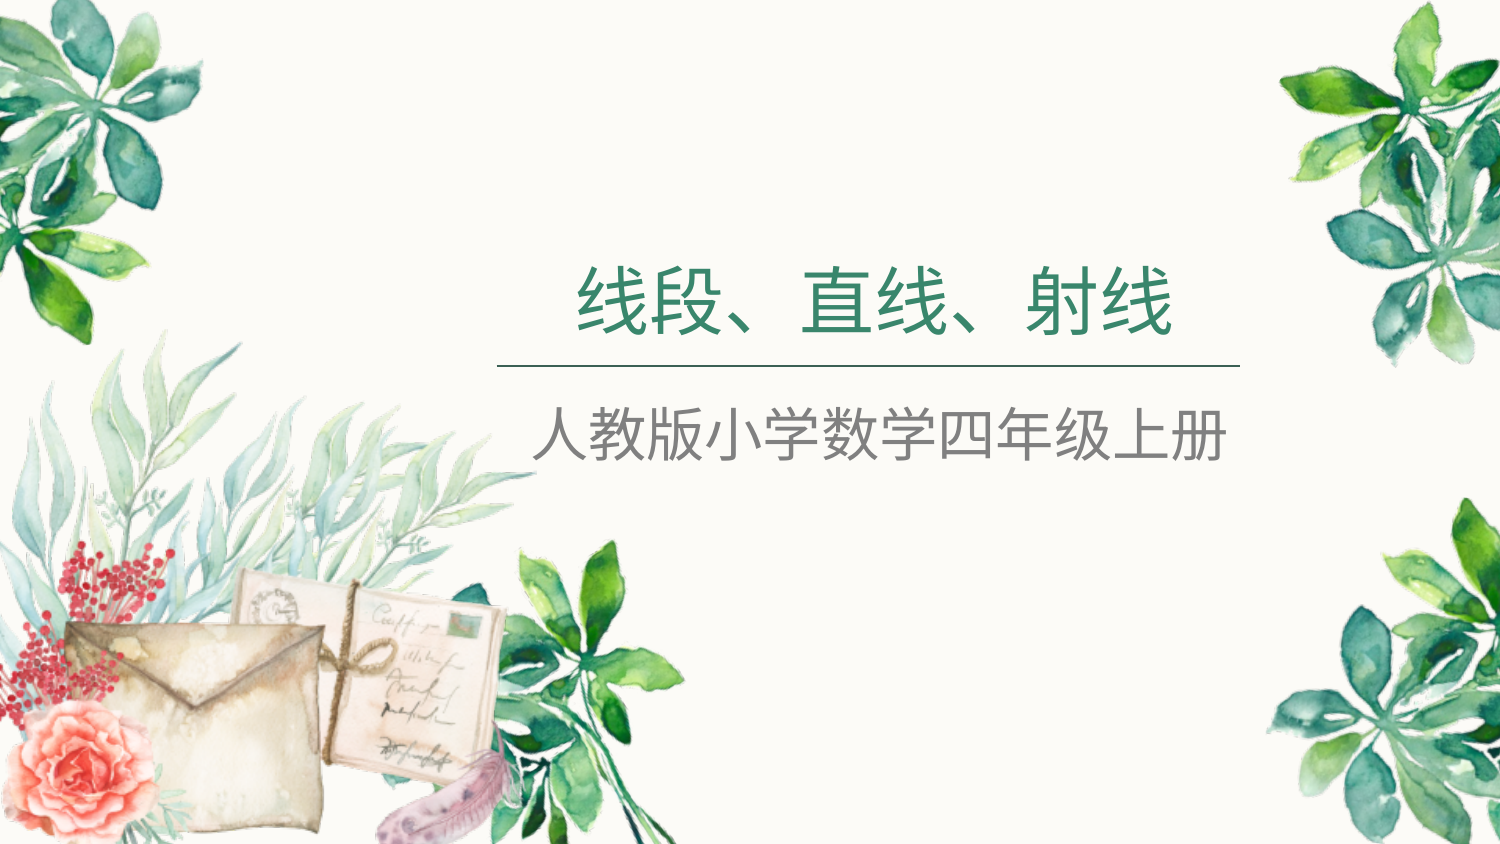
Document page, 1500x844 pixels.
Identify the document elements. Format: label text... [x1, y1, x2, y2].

text_box 人教版小学数学四年级上册 [540, 398, 1229, 469]
picture [0, 0, 1500, 844]
text_box 线段、直线、射线 [496, 248, 1253, 351]
